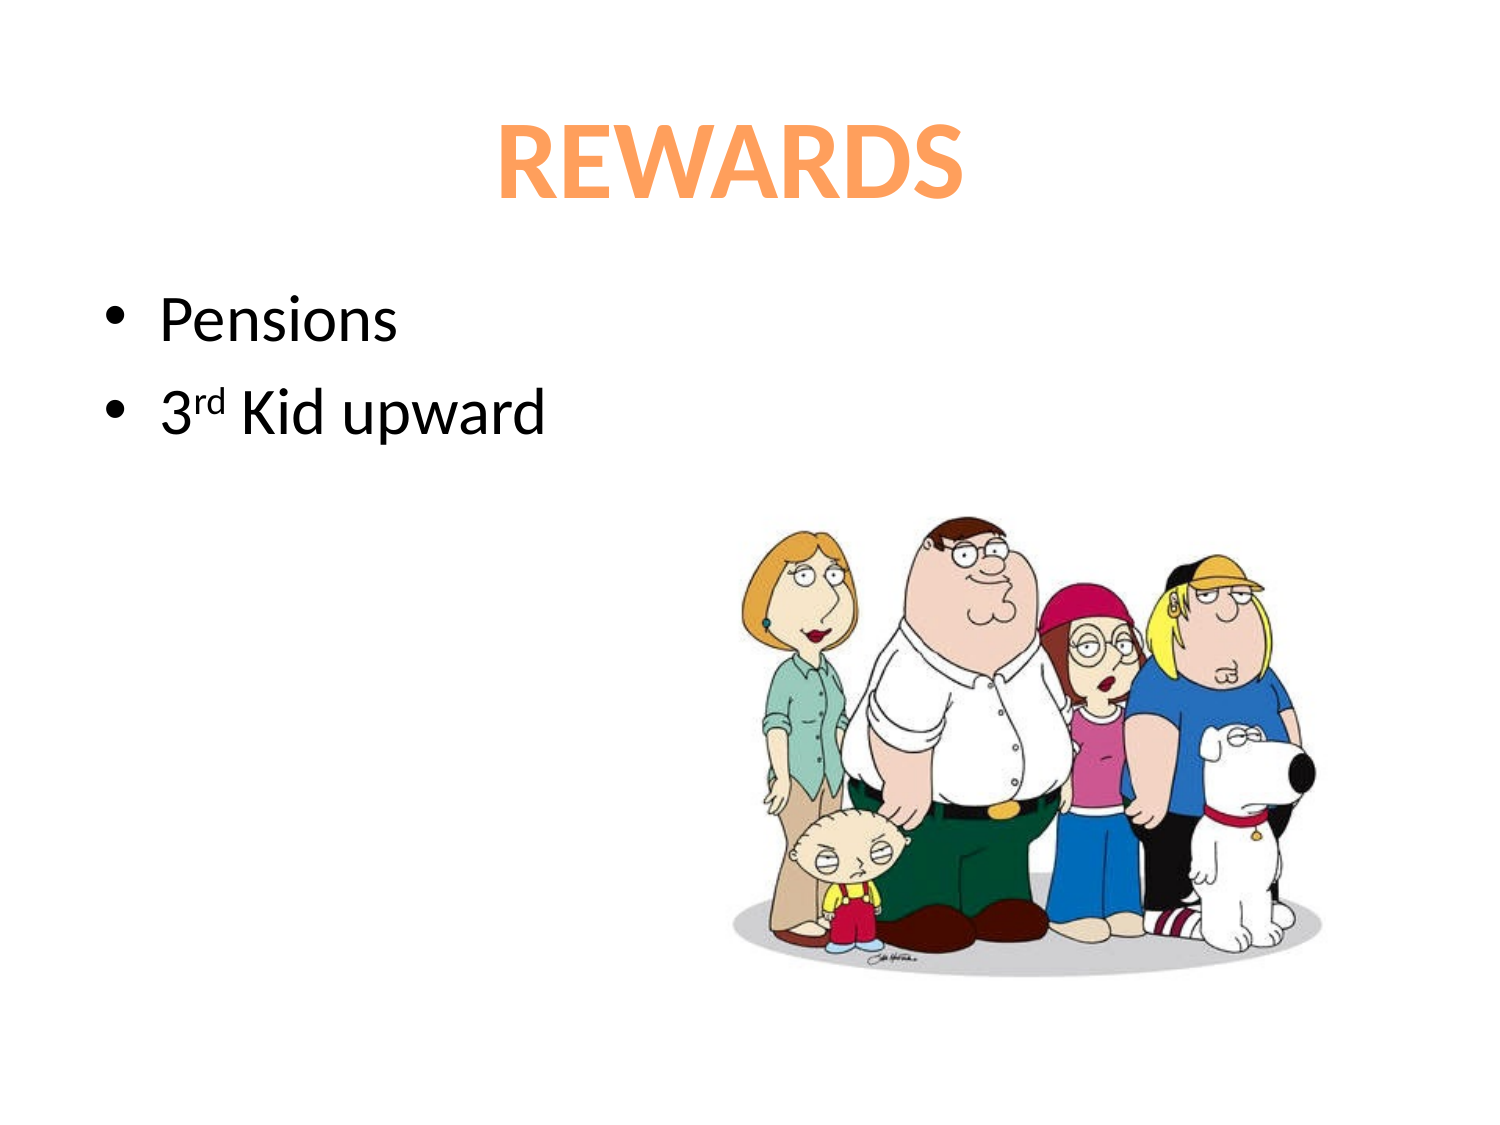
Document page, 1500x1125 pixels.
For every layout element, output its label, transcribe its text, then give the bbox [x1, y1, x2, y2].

picture [714, 467, 1340, 1026]
list Pensions 3rd Kid upward [88, 267, 703, 1010]
text_box REWARDS [480, 78, 982, 229]
